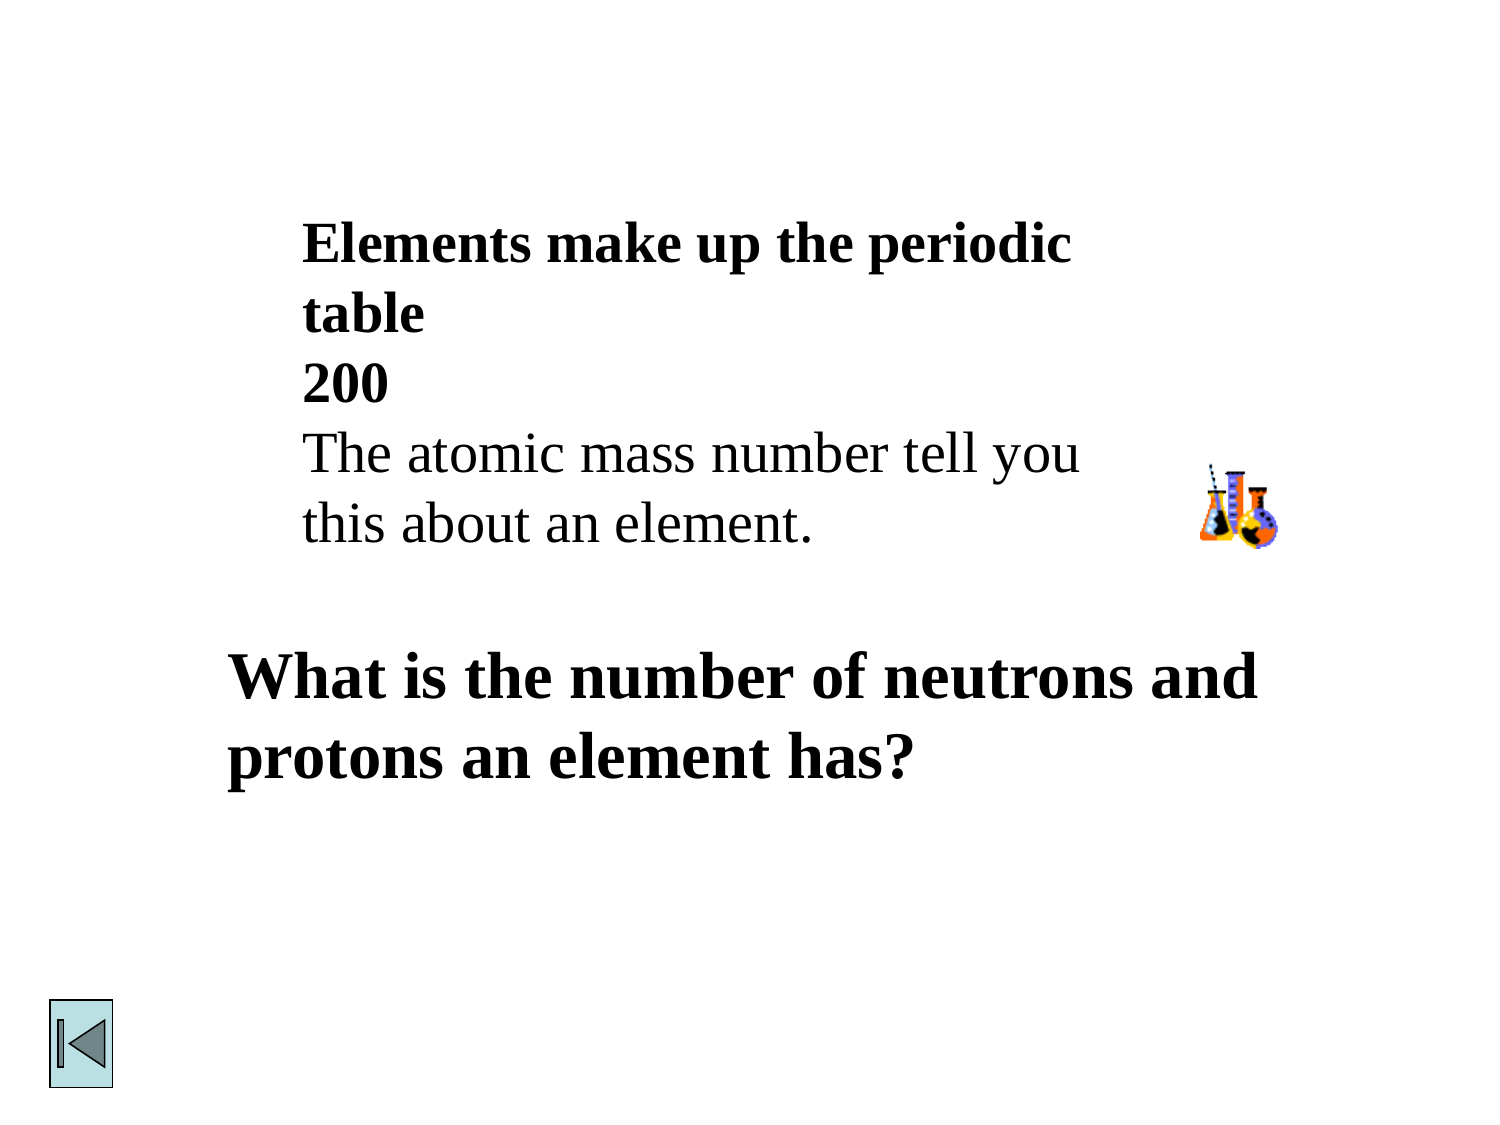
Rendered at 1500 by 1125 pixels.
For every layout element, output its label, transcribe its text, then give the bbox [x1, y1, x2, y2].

text_box Elements make up the periodic table 200 The atomic mass number tell you this about an element. [287, 196, 1138, 562]
text_box What is the number of neutrons and protons an element has? [212, 624, 1413, 800]
picture [1199, 462, 1283, 549]
